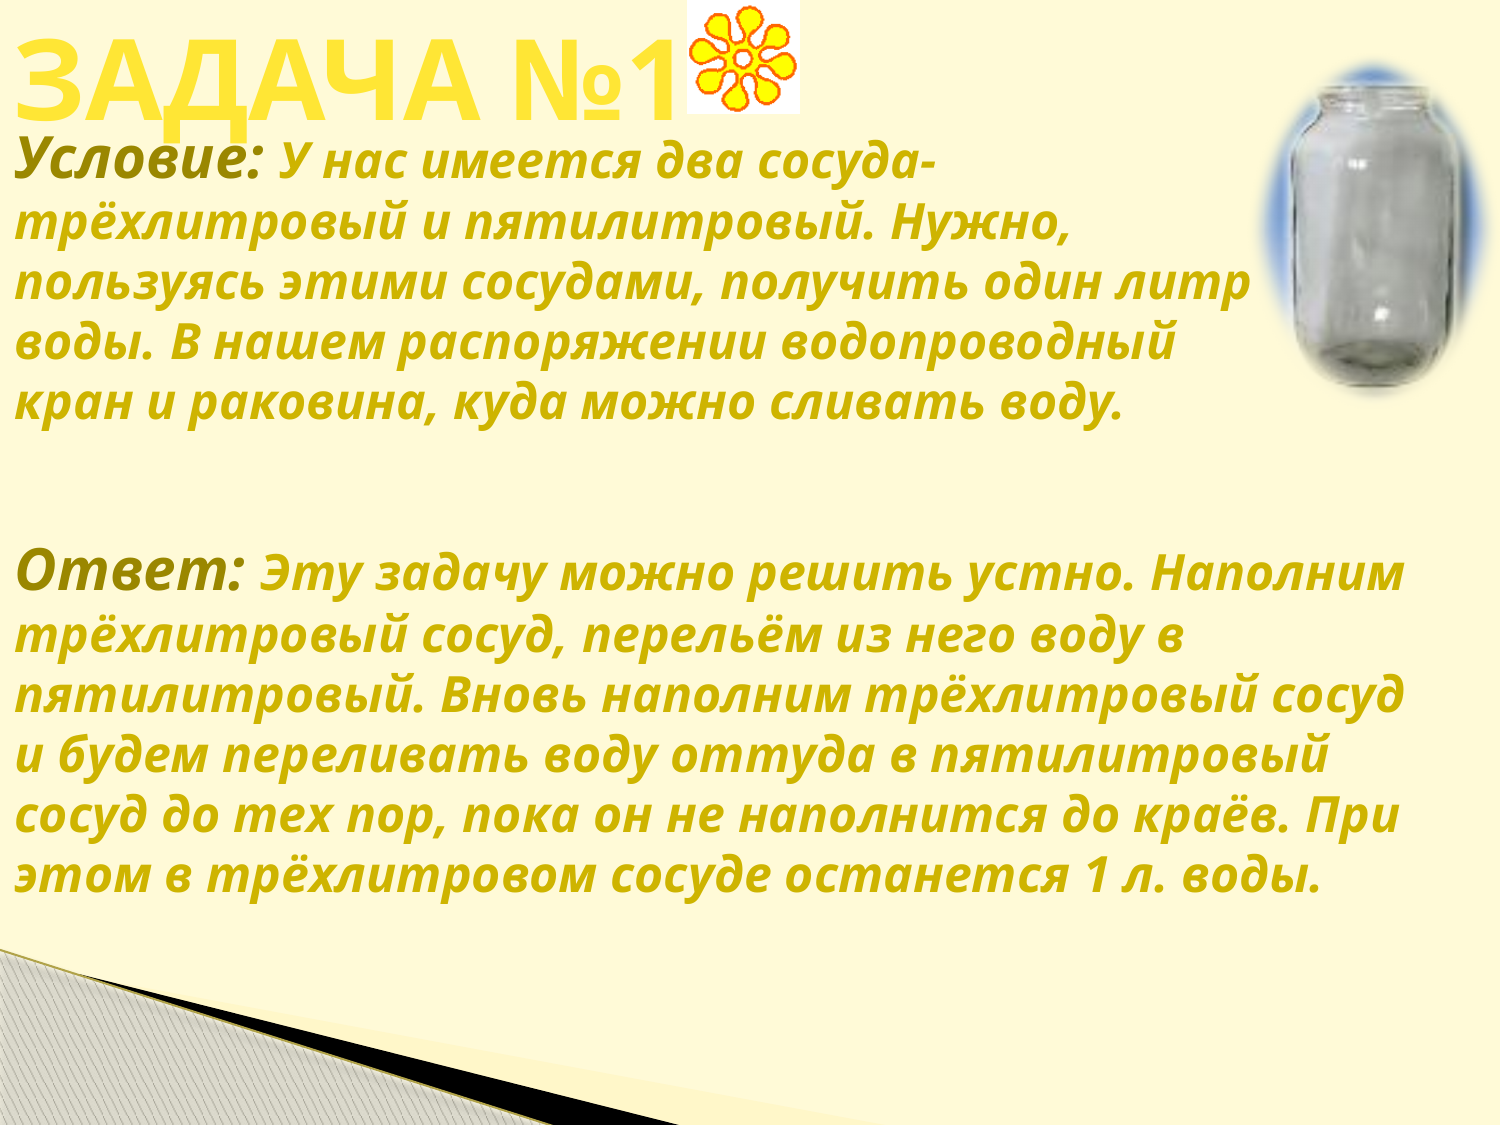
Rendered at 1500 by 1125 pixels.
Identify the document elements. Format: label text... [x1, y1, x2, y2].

text_box Ответ: Эту задачу можно решить устно. Наполним трёхлитровый сосуд, перельём из него воду в пятилитровый. Вновь наполним трёхлитровый сосуд и будем переливать воду оттуда в пятилитровый сосуд до тех пор, пока он не наполнится до краёв. При этом в трёхлитровом сосуде останется 1 л. воды. [0, 525, 1425, 910]
text_box задача №1 [0, 0, 687, 112]
picture [1246, 49, 1500, 413]
text_box Условие: У нас имеется два сосуда- трёхлитровый и пятилитровый. Нужно, пользуясь этими сосудами, получить один литр воды. В нашем распоряжении водопроводный кран и раковина, куда можно сливать воду. [0, 112, 1313, 438]
picture [687, 0, 801, 114]
